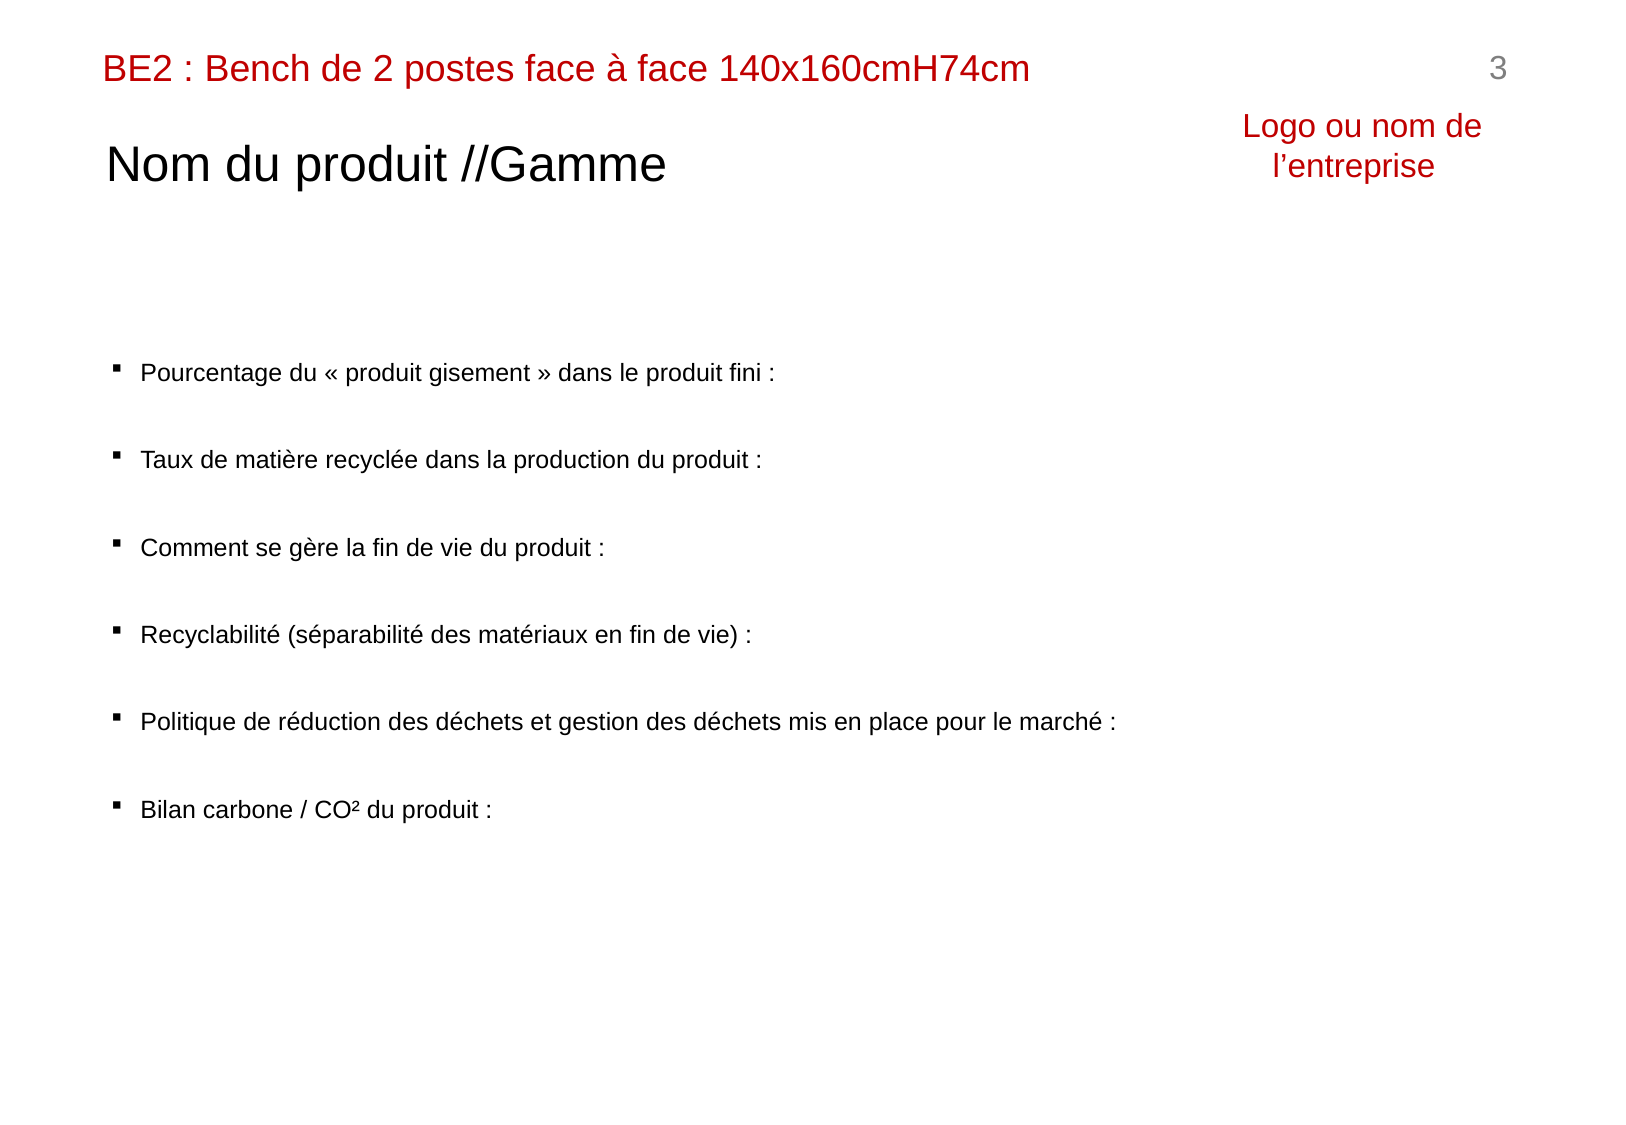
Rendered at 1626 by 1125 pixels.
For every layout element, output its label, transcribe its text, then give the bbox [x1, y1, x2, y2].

list Nom du produit //Gamme [91, 109, 1523, 215]
title BE2 : Bench de 2 postes face à face 140x160cmH74cm [102, 19, 1426, 109]
slide_number 3 [1426, 19, 1523, 91]
text_box Pourcentage du « produit gisement » dans le produit fini : Taux de matière recyclée dans la production du produit : Comment se gère la fin de vie du produit : Recyclabilité (séparabilité des matériaux en fin de vie) : Politique de réduction des déchets et gestion des déchets mis en place pour le marché : Bilan carbone / CO² du produit : [81, 304, 1333, 1067]
text_box Logo ou nom de l’entreprise [1141, 91, 1567, 197]
